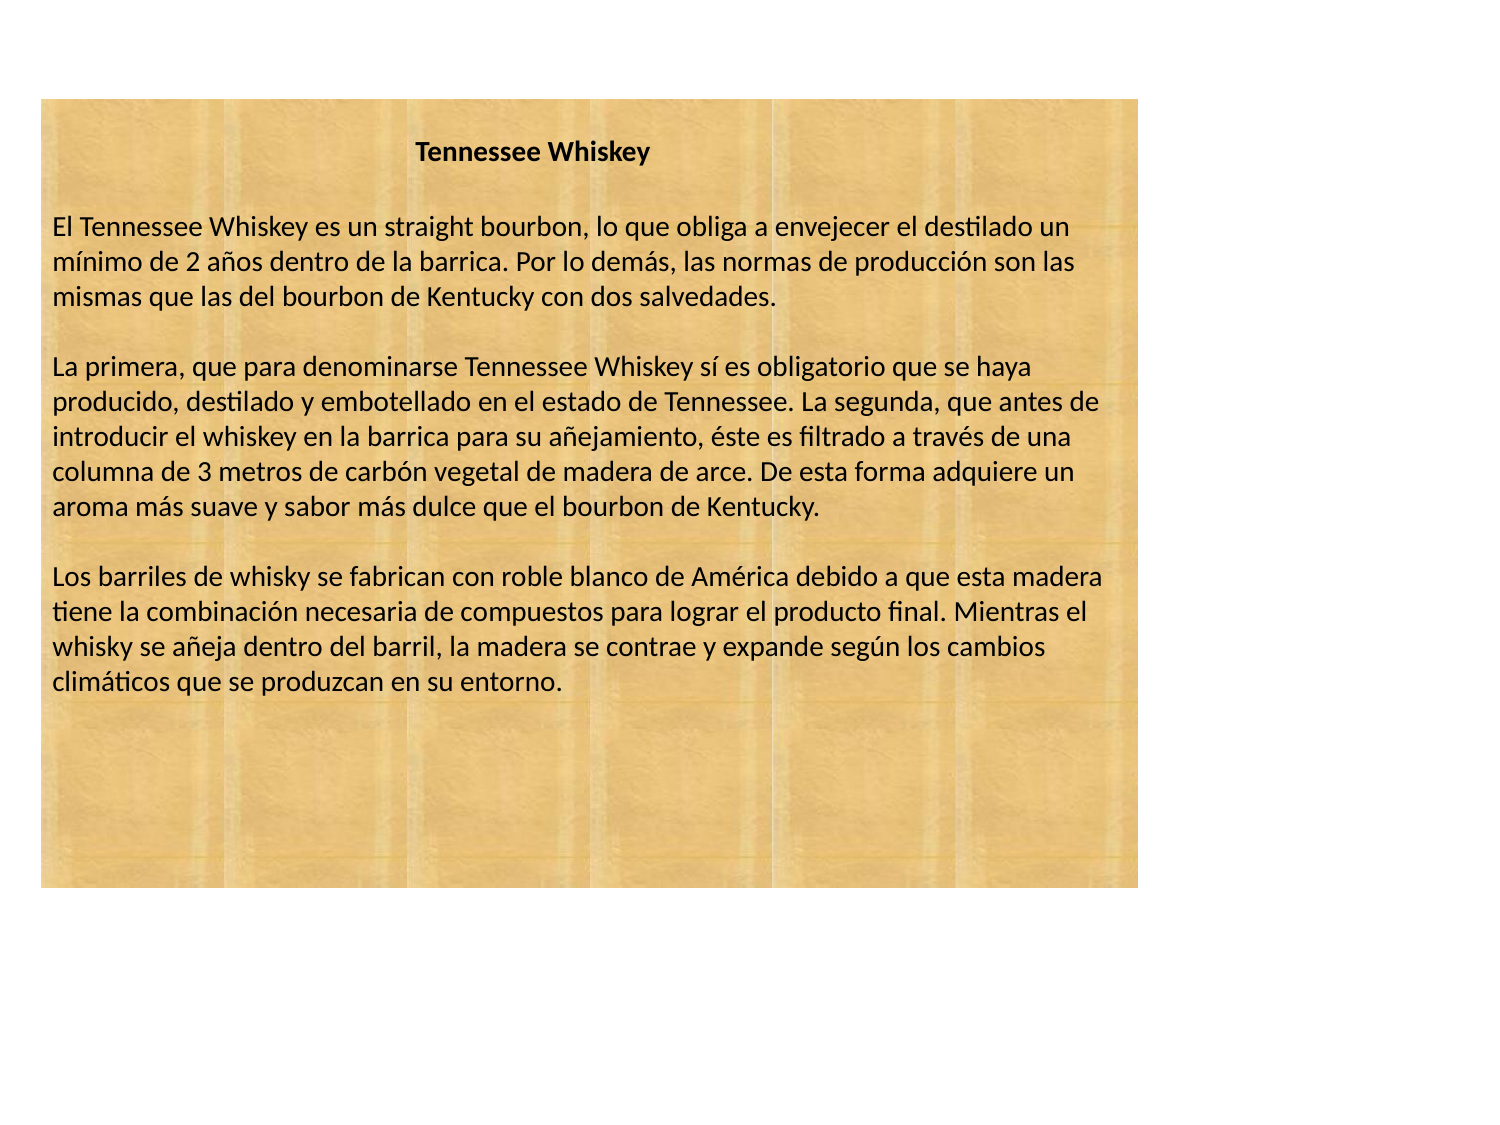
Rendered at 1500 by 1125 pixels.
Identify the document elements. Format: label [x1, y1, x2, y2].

picture [41, 99, 1138, 888]
